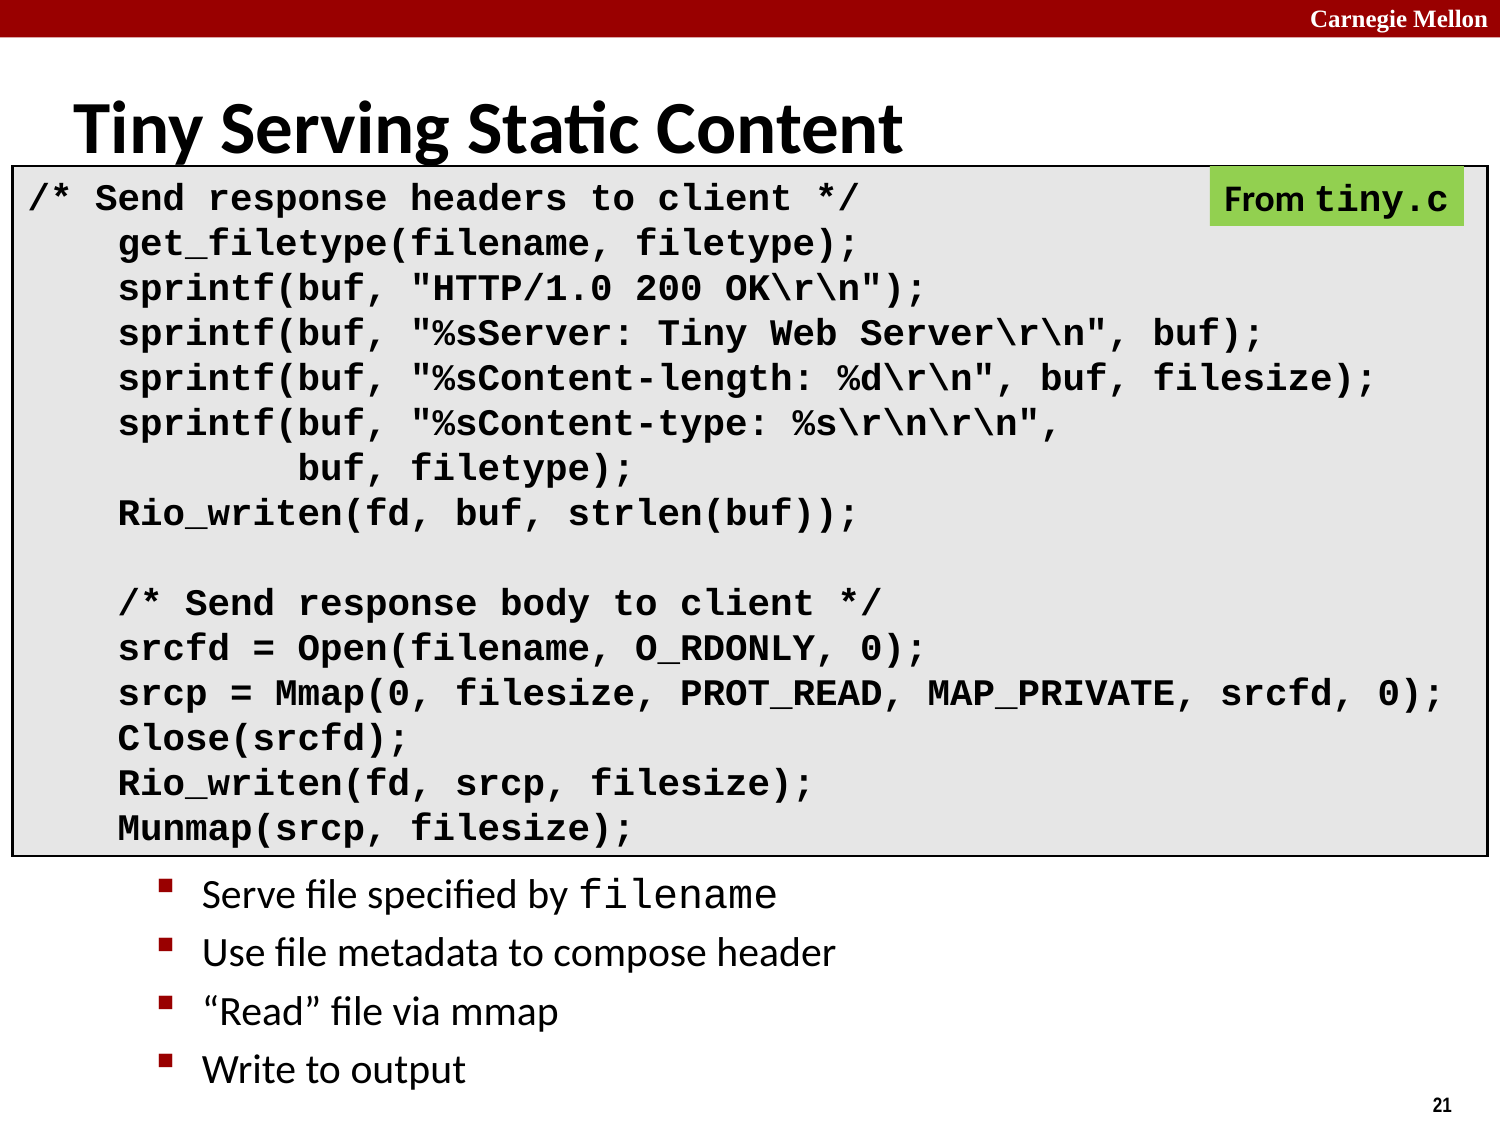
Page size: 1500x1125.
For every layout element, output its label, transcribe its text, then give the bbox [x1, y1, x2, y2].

text_box From tiny.c [1209, 166, 1464, 226]
list Serve file specified by filename Use file metadata to compose header “Read” file via mmap Write to output [64, 858, 1361, 1040]
title Tiny Serving Static Content [58, 71, 1305, 165]
text_box /* Send response headers to client */ get_filetype(filename, filetype); sprintf(buf, "HTTP/1.0 200 OK\r\n"); sprintf(buf, "%sServer: Tiny Web Server\r\n", buf); sprintf(buf, "%sContent-length: %d\r\n", buf, filesize); sprintf(buf, "%sContent-type: %s\r\n\r\n", buf, filetype); Rio_writen(fd, buf, strlen(buf)); /* Send response body to client */ srcfd = Open(filename, O_RDONLY, 0); srcp = Mmap(0, filesize, PROT_READ, MAP_PRIVATE, srcfd, 0); Close(srcfd); Rio_writen(fd, srcp, filesize); Munmap(srcp, filesize); [12, 165, 1488, 856]
